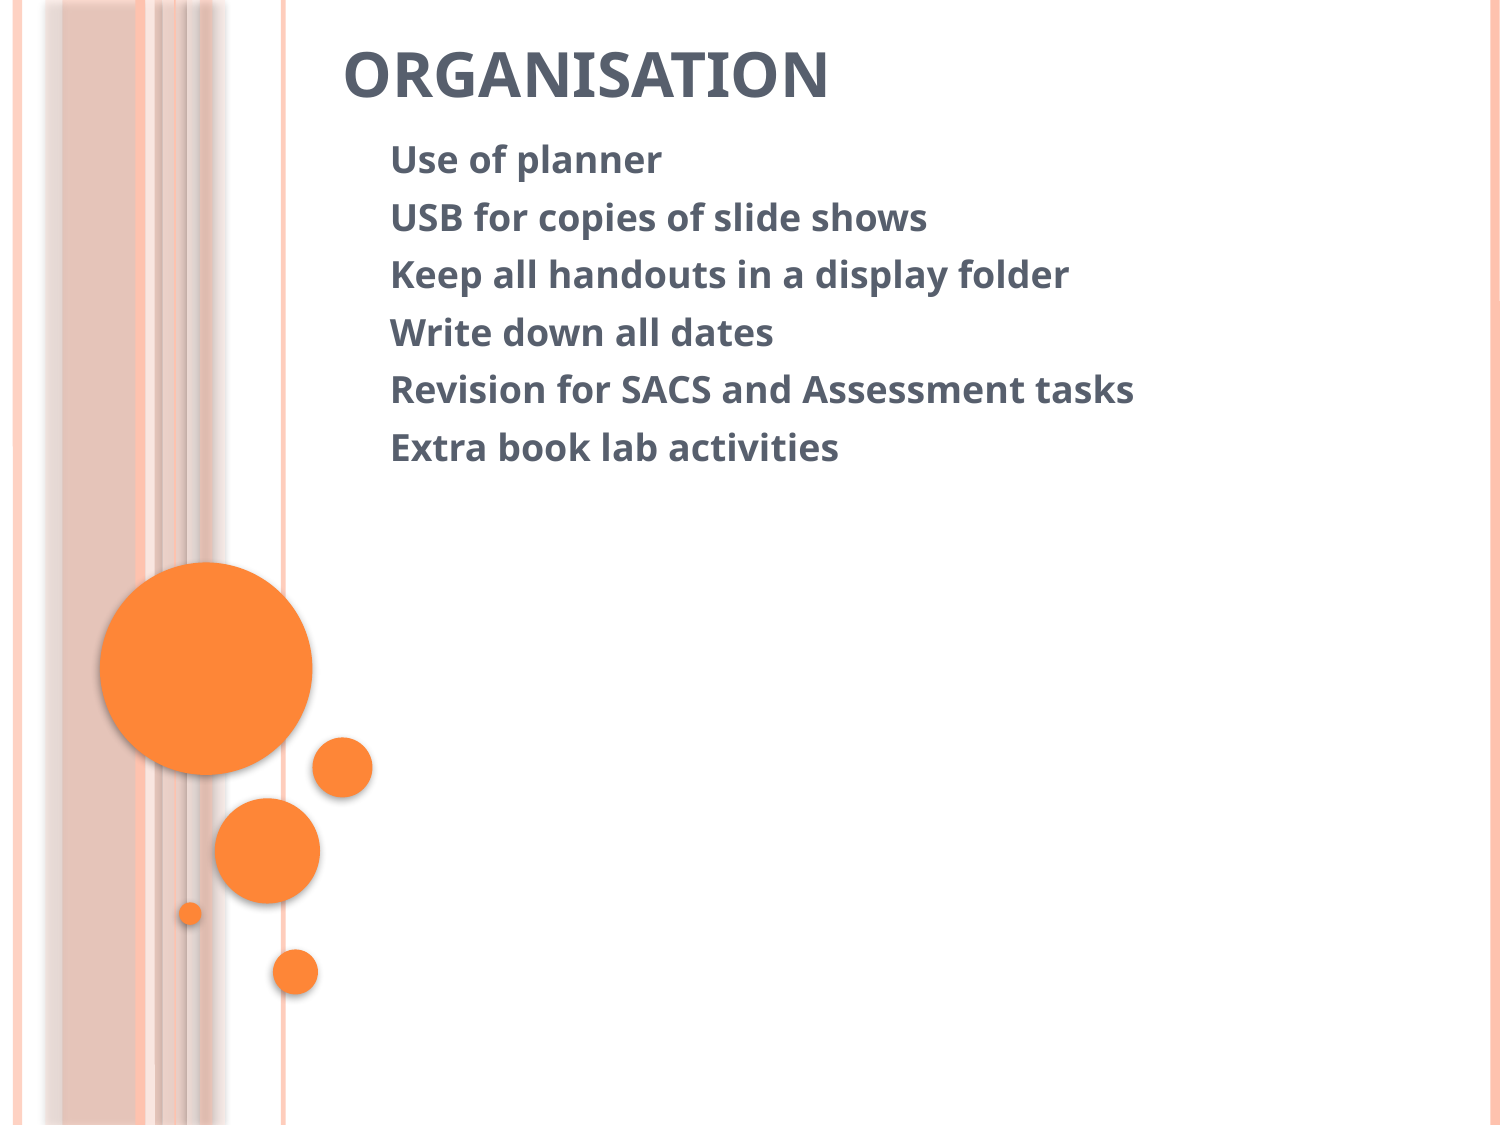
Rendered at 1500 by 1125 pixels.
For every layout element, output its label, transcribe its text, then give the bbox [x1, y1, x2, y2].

title ORGANISATION [328, 23, 1341, 118]
subtitle Use of planner USB for copies of slide shows Keep all handouts in a display folder Write down all dates Revision for SACS and Assessment tasks Extra book lab activities [375, 128, 1388, 1046]
